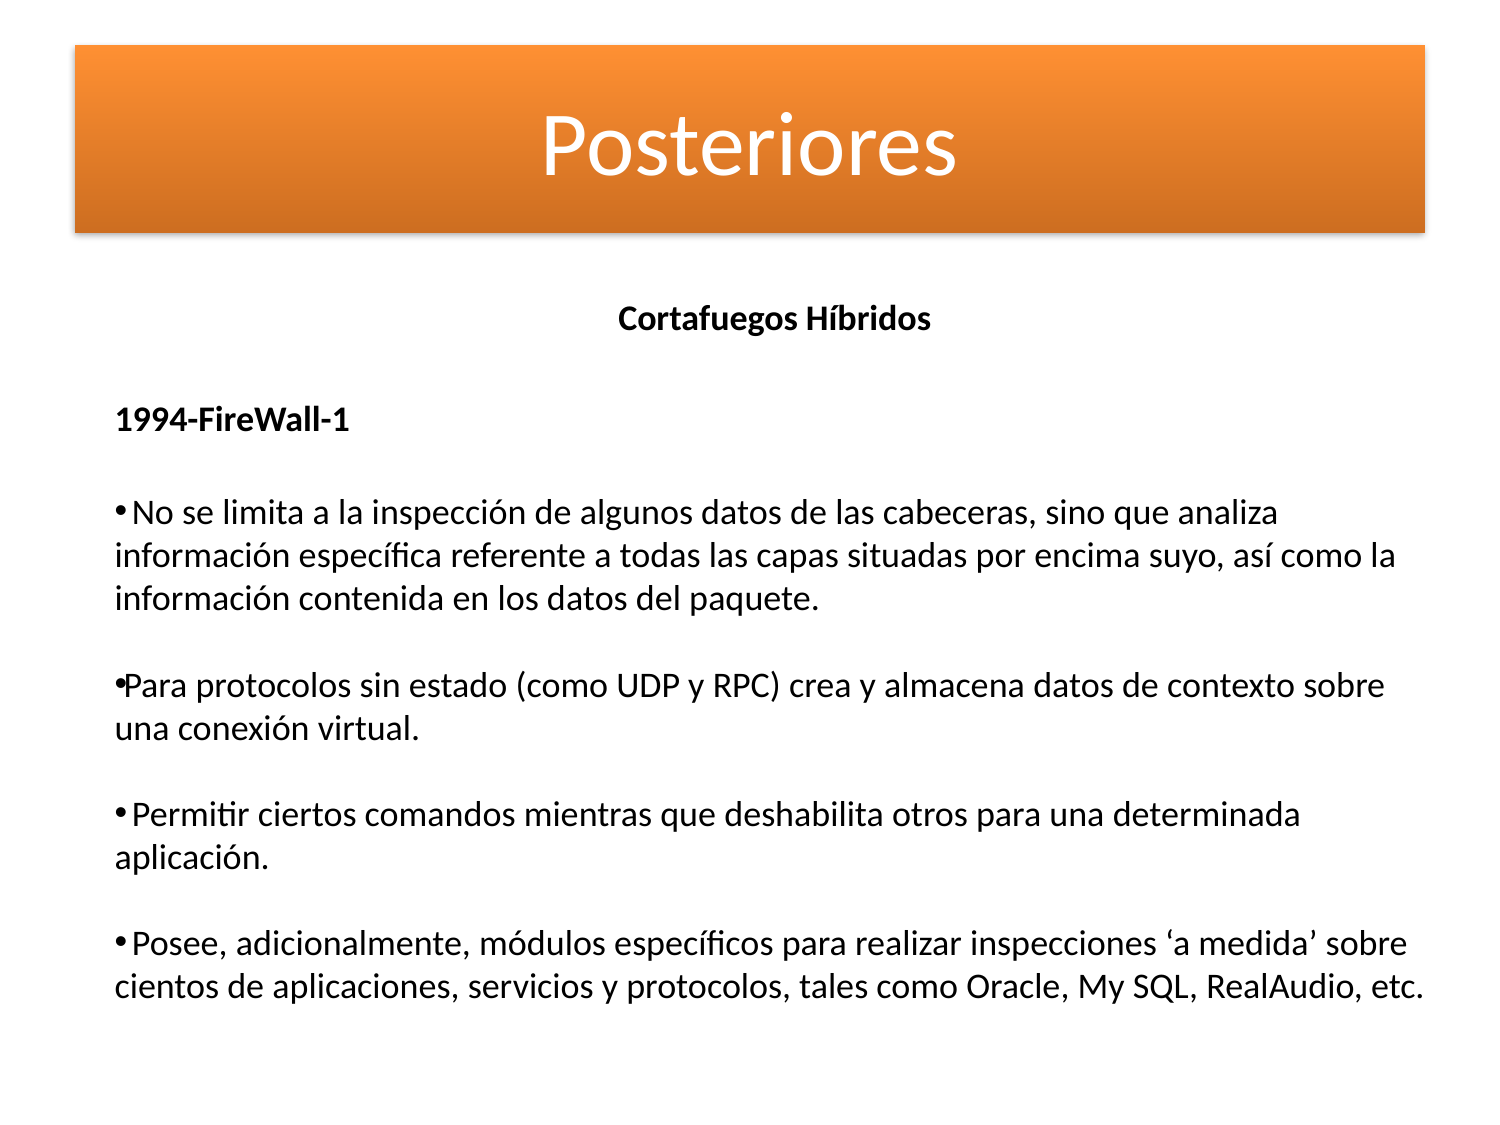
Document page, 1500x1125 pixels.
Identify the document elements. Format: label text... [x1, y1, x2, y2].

text_box [74, 262, 1425, 1005]
title Posteriores [75, 45, 1425, 233]
text_box Cortafuegos Híbridos 1994-FireWall-1 No se limita a la inspección de algunos datos de las cabeceras, sino que analiza información específica referente a todas las capas situadas por encima suyo, así como la información contenida en los datos del paquete. Para protocolos sin estado (como UDP y RPC) crea y almacena datos de contexto sobre una conexión virtual. Permitir ciertos comandos mientras que deshabilita otros para una determinada aplicación. Posee, adicionalmente, módulos específicos para realizar inspecciones ‘a medida’ sobre cientos de aplicaciones, servicios y protocolos, tales como Oracle, My SQL, RealAudio, etc. [99, 287, 1450, 1030]
